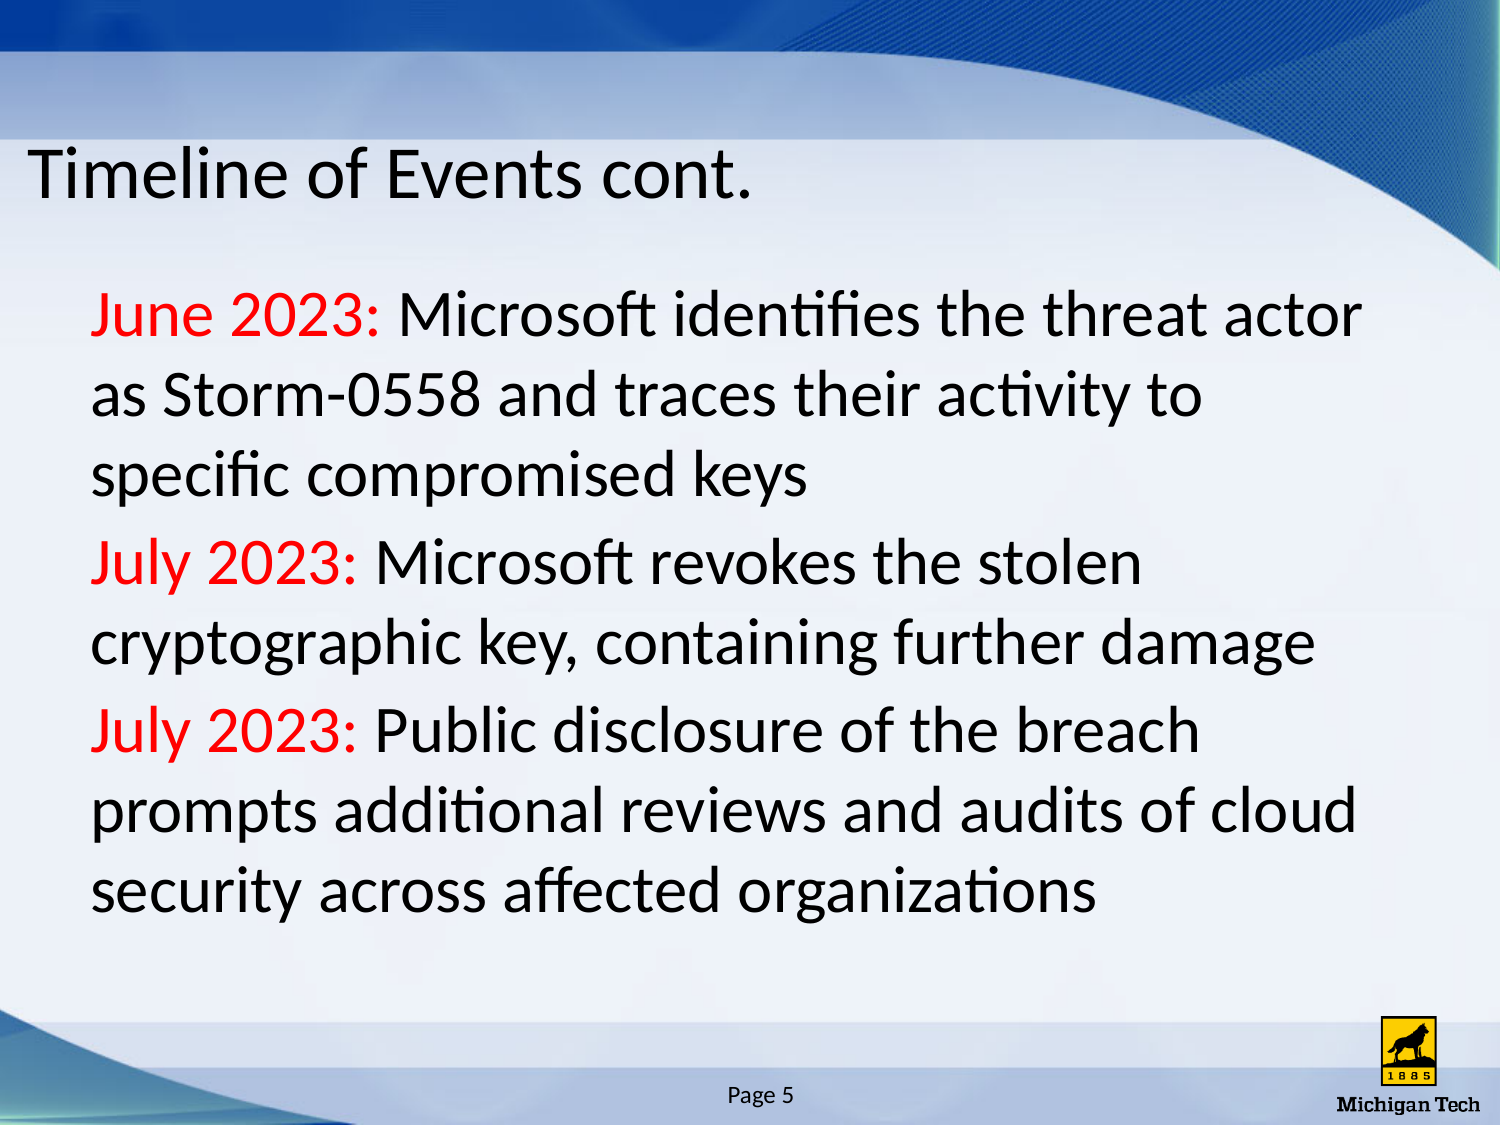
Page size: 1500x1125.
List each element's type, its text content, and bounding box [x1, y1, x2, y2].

picture [0, 0, 1500, 1125]
title Timeline of Events cont. [12, 75, 1263, 263]
list June 2023: Microsoft identifies the threat actor as Storm-0558 and traces their activity to specific compromised keys July 2023: Microsoft revokes the stolen cryptographic key, containing further damage July 2023: Public disclosure of the breach prompts additional reviews and audits of cloud security across affected organizations [75, 262, 1425, 1063]
